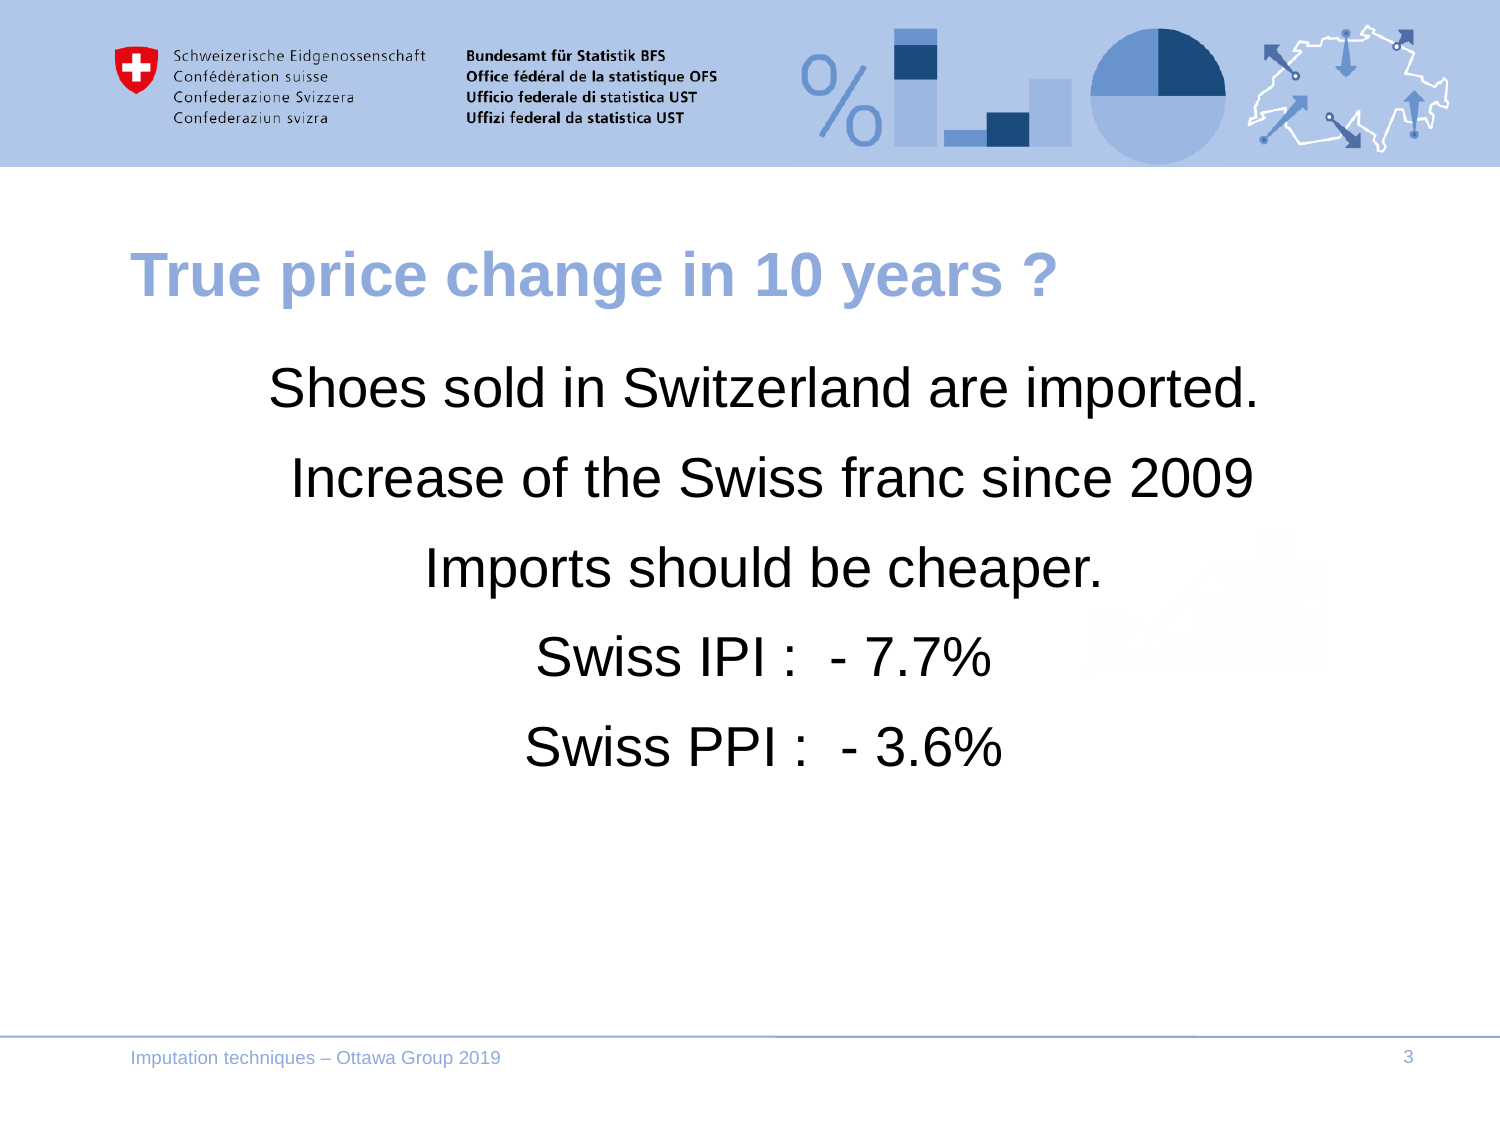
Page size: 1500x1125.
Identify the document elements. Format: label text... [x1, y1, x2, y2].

picture [0, 0, 1500, 167]
title True price change in 10 years ? [130, 233, 1414, 310]
list Shoes sold in Switzerland are imported. Increase of the Swiss franc since 2009 Imports should be cheaper. Swiss IPI : - 7.7% Swiss PPI : - 3.6% [130, 354, 1414, 782]
